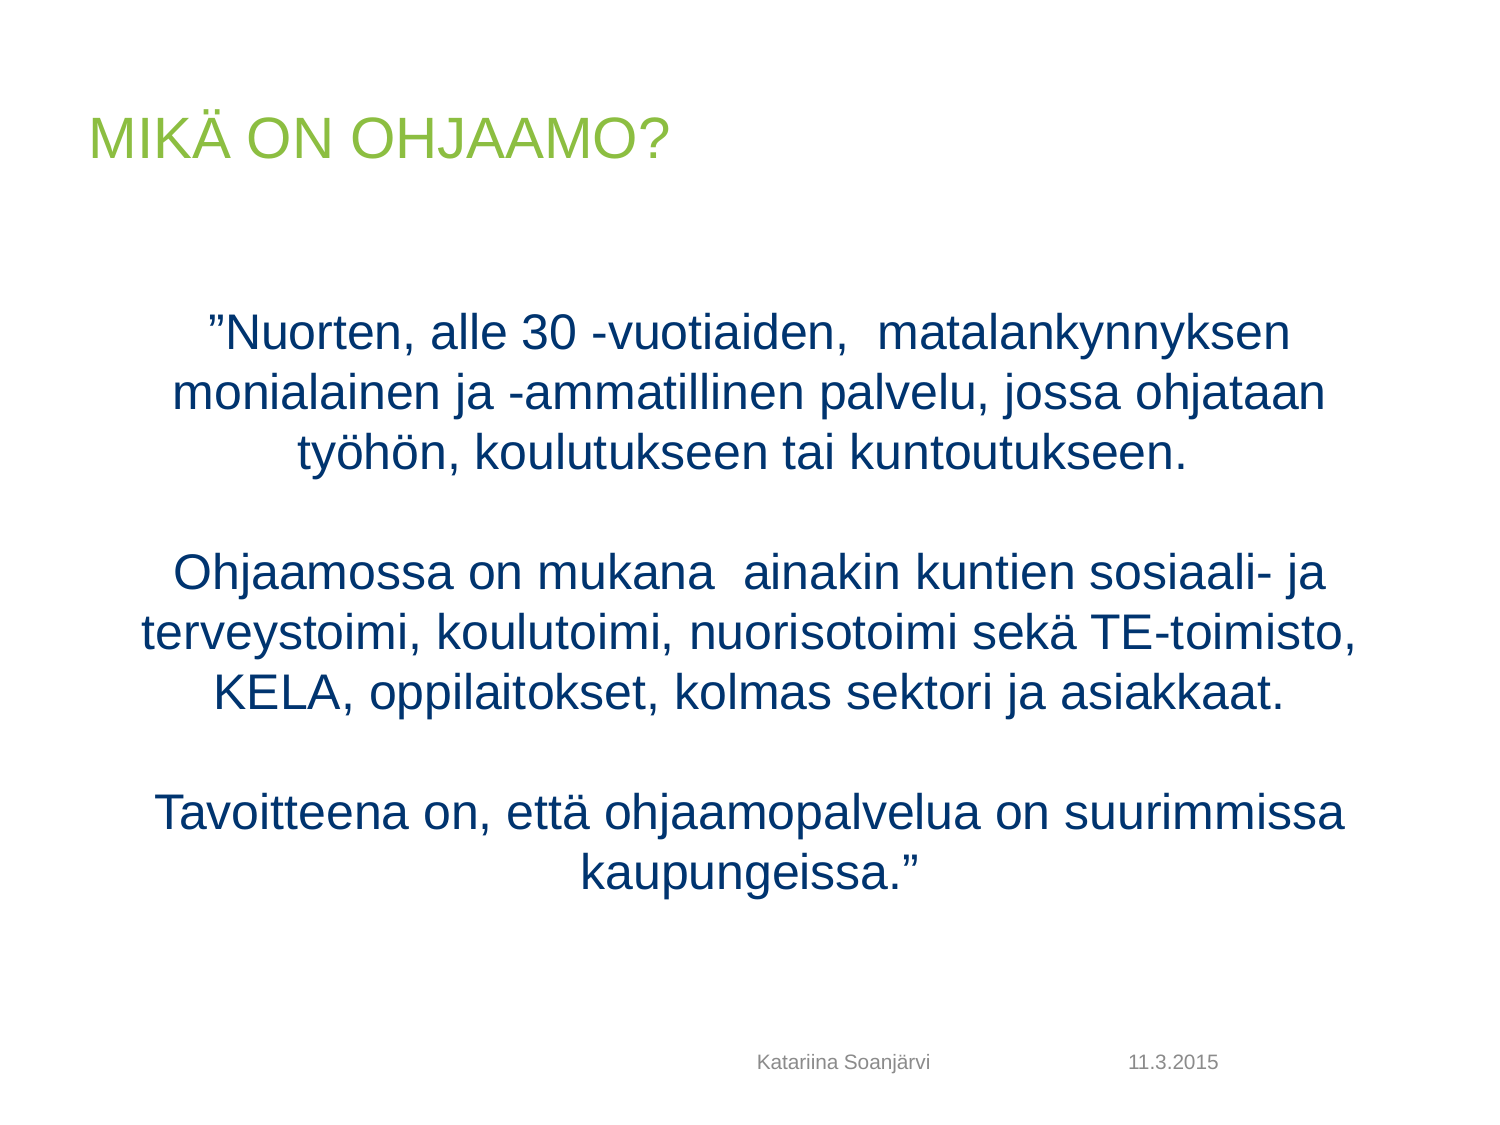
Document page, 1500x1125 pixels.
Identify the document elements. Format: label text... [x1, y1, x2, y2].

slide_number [1047, 1031, 1234, 1092]
footer Katariina Soanjärvi [656, 1031, 1032, 1092]
title MIKÄ ON OHJAAMO? [88, 100, 1412, 248]
list ”Nuorten, alle 30 -vuotiaiden, matalankynnyksen monialainen ja -ammatillinen palvelu, jossa ohjataan työhön, koulutukseen tai kuntoutukseen. Ohjaamossa on mukana ainakin kuntien sosiaali- ja terveystoimi, koulutoimi, nuorisotoimi sekä TE-toimisto, KELA, oppilaitokset, kolmas sektori ja asiakkaat. Tavoitteena on, että ohjaamopalvelua on suurimmissa kaupungeissa.” [88, 259, 1412, 939]
